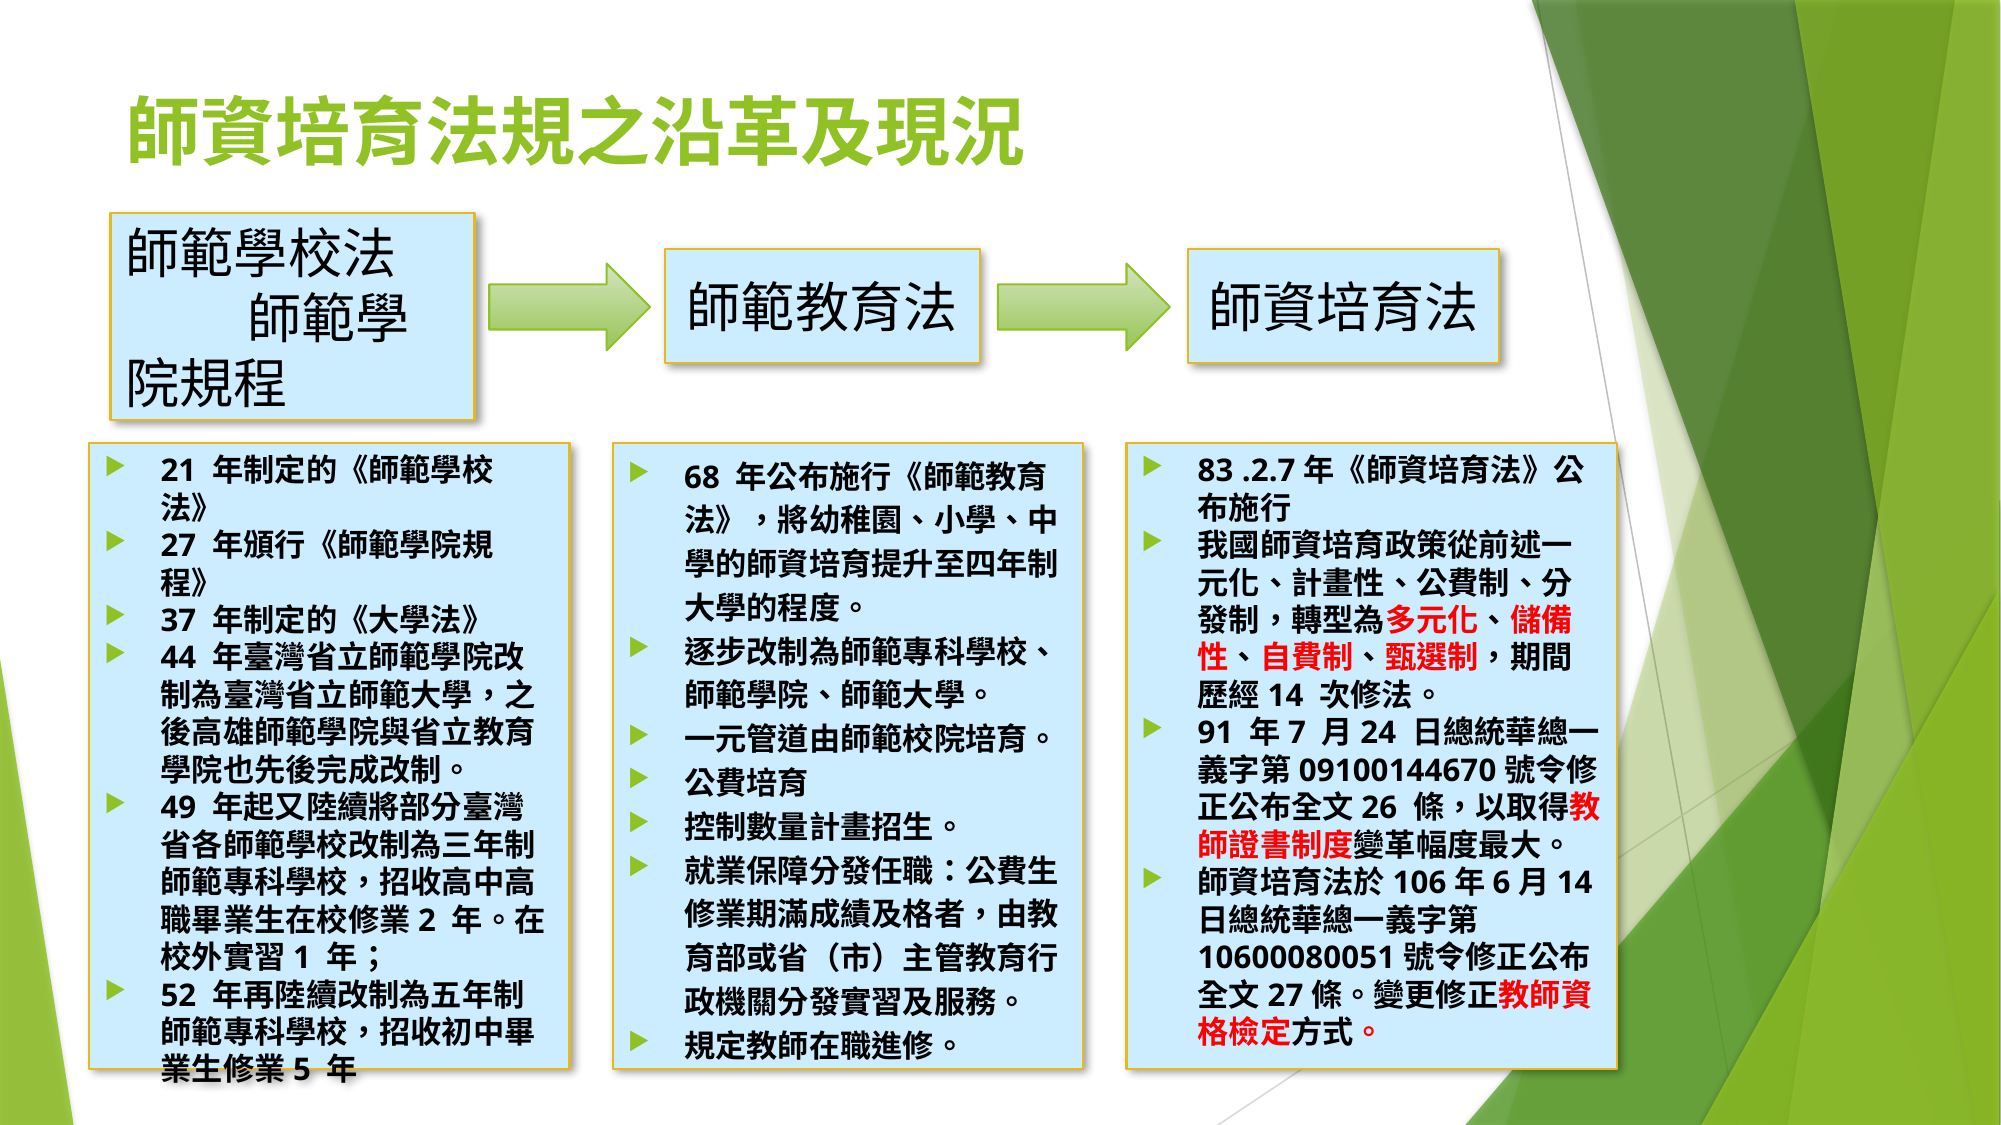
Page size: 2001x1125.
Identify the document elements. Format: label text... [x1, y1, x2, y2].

text_box [996, 262, 1171, 352]
text_box 83 .2.7年《師資培育法》公布施行 我國師資培育政策從前述一元化、計畫性、公費制、分發制，轉型為多元化、儲備性、自費制、甄選制，期間歷經14 次修法。 91 年7 月24 日總統華總一義字第09100144670號令修正公布全文26 條，以取得教師證書制度變革幅度最大。 師資培育法於106年6月14日總統華總一義字第10600080051號令修正公布全文27條。變更修正教師資格檢定方式。 [1125, 442, 1618, 1070]
text_box 師範教育法 [664, 248, 981, 364]
text_box 68 年公布施行《師範教育法》，將幼稚園、小學、中學的師資培育提升至四年制大學的程度。 逐步改制為師範專科學校、師範學院、師範大學。 一元管道由師範校院培育。 公費培育 控制數量計畫招生。 就業保障分發任職：公費生修業期滿成績及格者，由教育部或省（市）主管教育行政機關分發實習及服務。 規定教師在職進修。 [612, 442, 1084, 1070]
text_box 師資培育法 [1187, 248, 1500, 364]
text_box 師範學校法 師範學院規程 [109, 212, 476, 421]
title 師資培育法規之沿革及現況 [110, 77, 1521, 307]
text_box [488, 262, 651, 352]
text_box 21 年制定的《師範學校法》 27 年頒行《師範學院規程》 37 年制定的《大學法》 44 年臺灣省立師範學院改制為臺灣省立師範大學，之後高雄師範學院與省立教育學院也先後完成改制。 49 年起又陸續將部分臺灣省各師範學校改制為三年制師範專科學校，招收高中高職畢業生在校修業2 年。在校外實習1 年； 52 年再陸續改制為五年制師範專科學校，招收初中畢業生修業5 年 [88, 442, 571, 1070]
